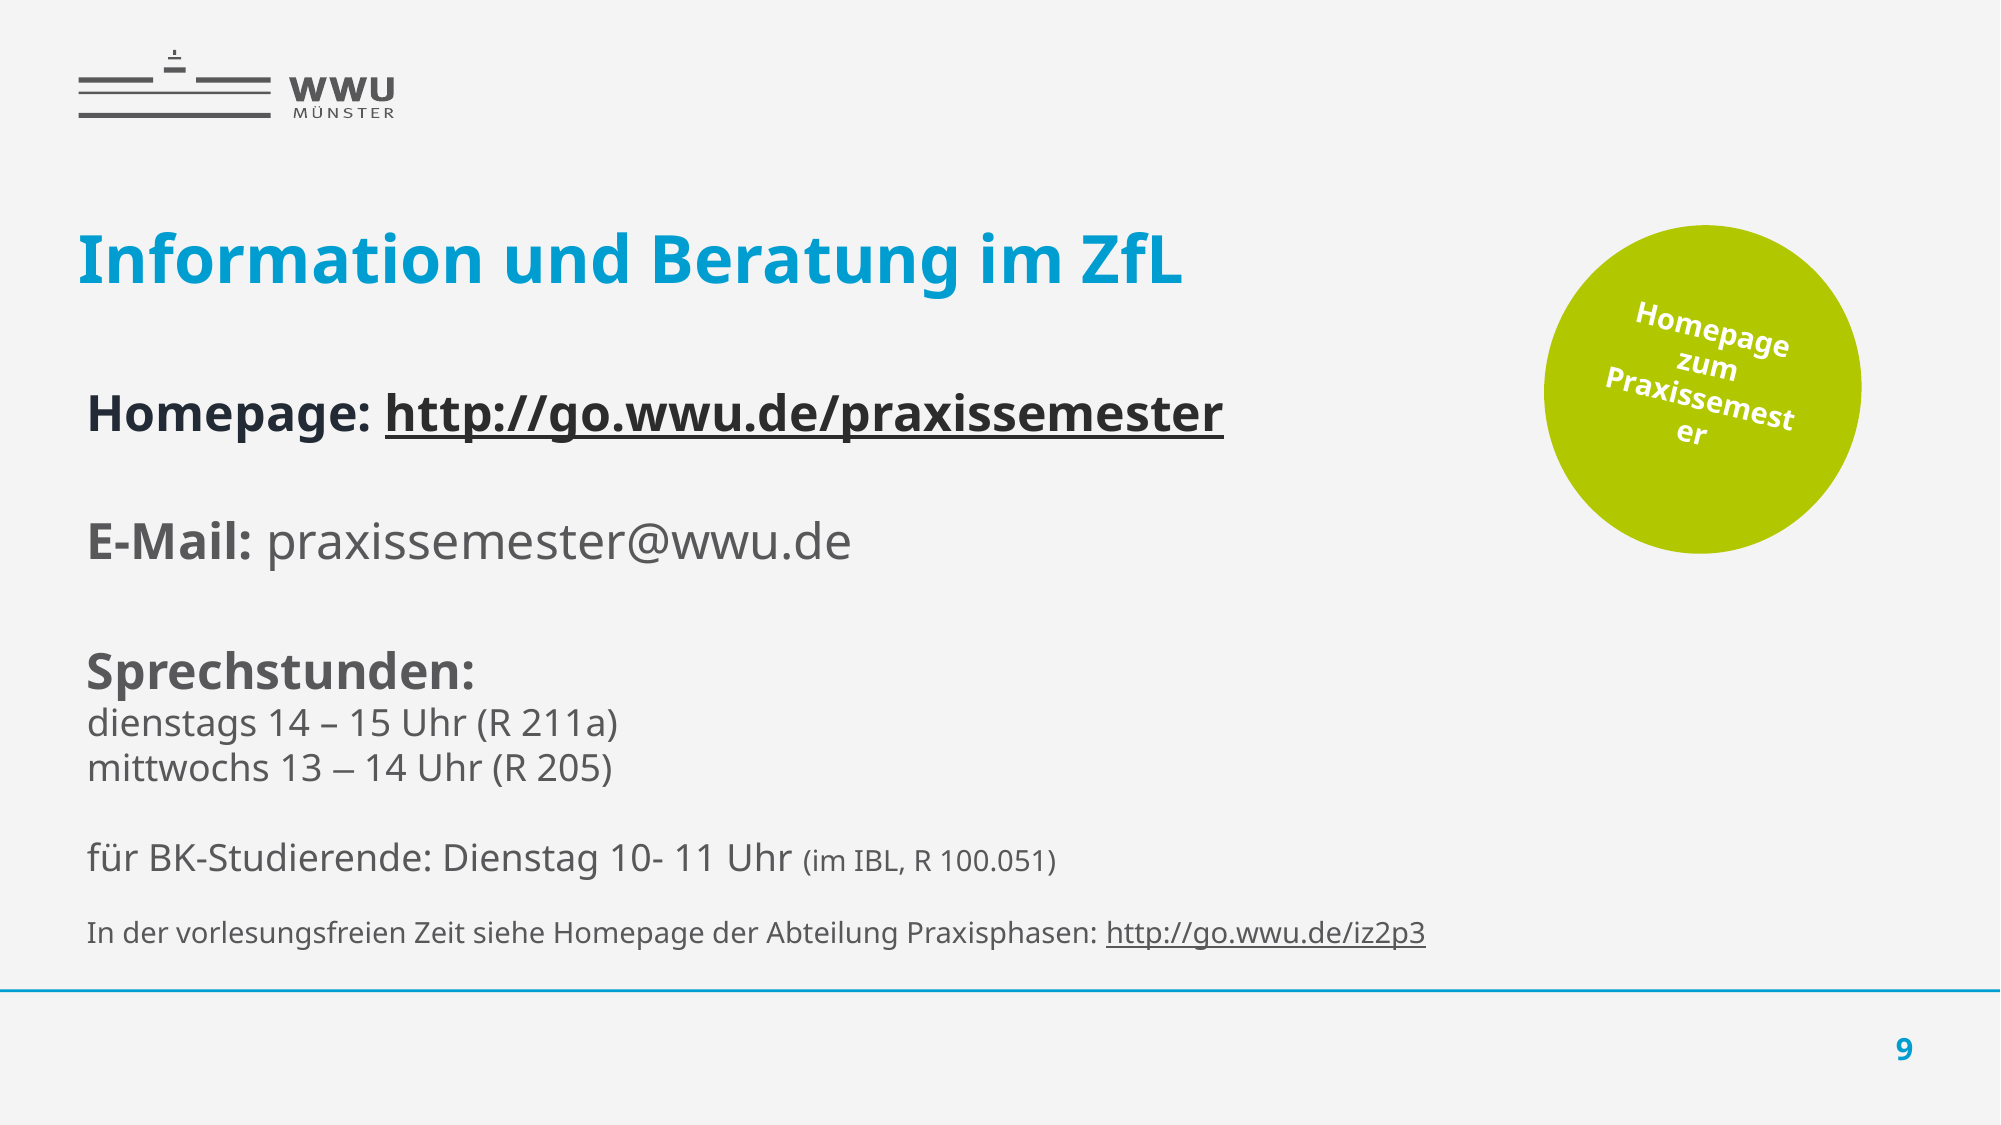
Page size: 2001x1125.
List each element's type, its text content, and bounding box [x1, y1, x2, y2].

slide_number 9 [1763, 1012, 1922, 1072]
text_box Homepage zum Praxissemester [1544, 225, 1862, 554]
list Homepage: http://go.wwu.de/praxissemester E-Mail: praxissemester@wwu.de Sprechstunden: dienstags 14 – 15 Uhr (R 211a) mittwochs 13 – 14 Uhr (R 205) für BK-Studierende: Dienstag 10- 11 Uhr (im IBL, R 100.051) In der vorlesungsfreien Zeit siehe Homepage der Abteilung Praxisphasen: http://go.wwu.de/iz2p3 [86, 380, 1922, 943]
title Information und Beratung im ZfL [78, 217, 1461, 312]
